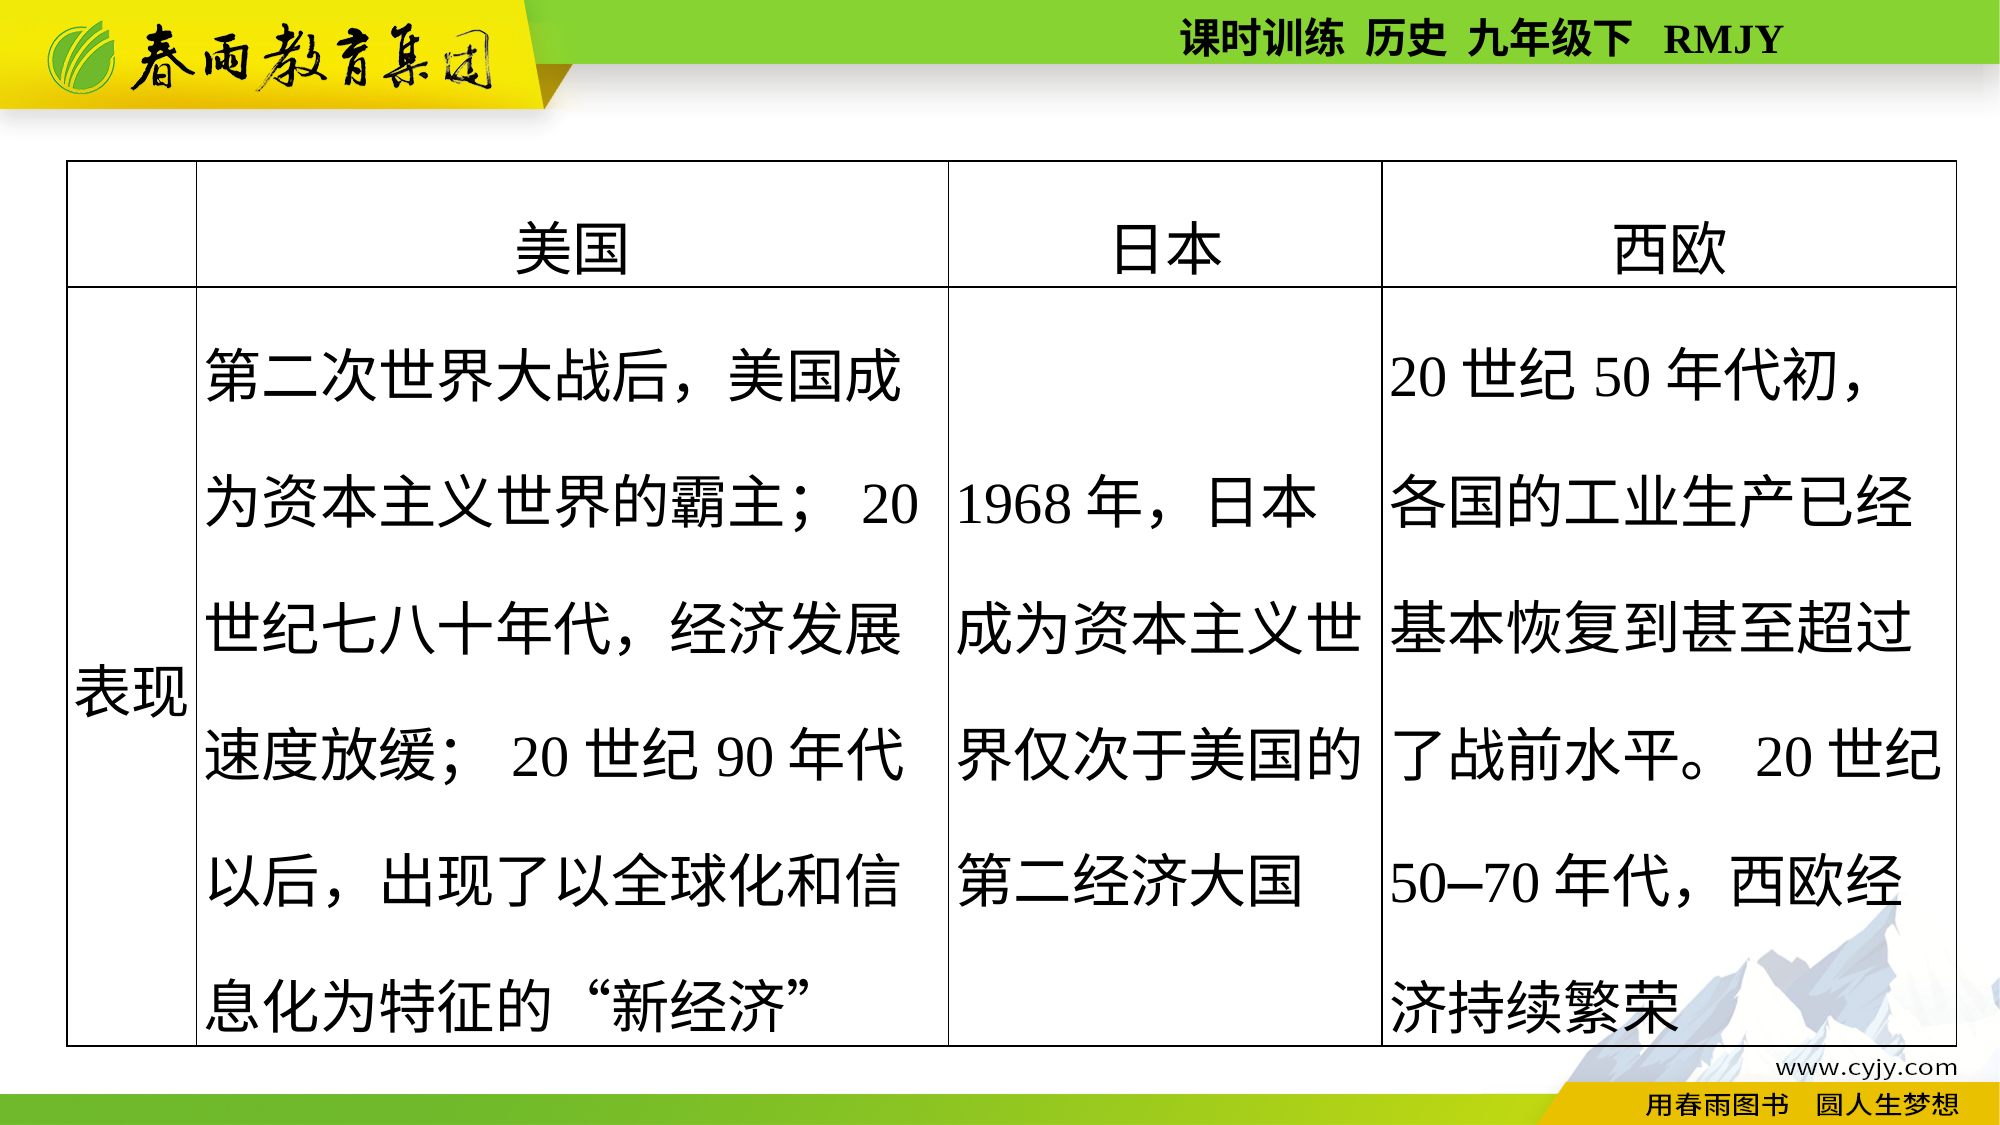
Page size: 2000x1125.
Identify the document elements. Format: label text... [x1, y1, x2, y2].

table_cell 第二次世界大战后，美国成为资本主义世界的霸主；20世纪七八十年代，经济发展速度放缓；20世纪90年代以后，出现了以全球化和信息化为特征的“新经济” [197, 288, 948, 1045]
table_header 美国 [197, 162, 948, 286]
picture [0, 0, 2000, 1125]
table_header [68, 162, 196, 286]
table_cell 20世纪50年代初，各国的工业生产已经基本恢复到甚至超过了战前水平。20世纪50—70年代，西欧经济持续繁荣 [1383, 288, 1956, 1045]
table_header 西欧 [1383, 162, 1956, 286]
table_cell 1968年，日本成为资本主义世界仅次于美国的第二经济大国 [949, 288, 1381, 1045]
table_cell 表现 [68, 288, 196, 1045]
table_header 日本 [949, 162, 1381, 286]
